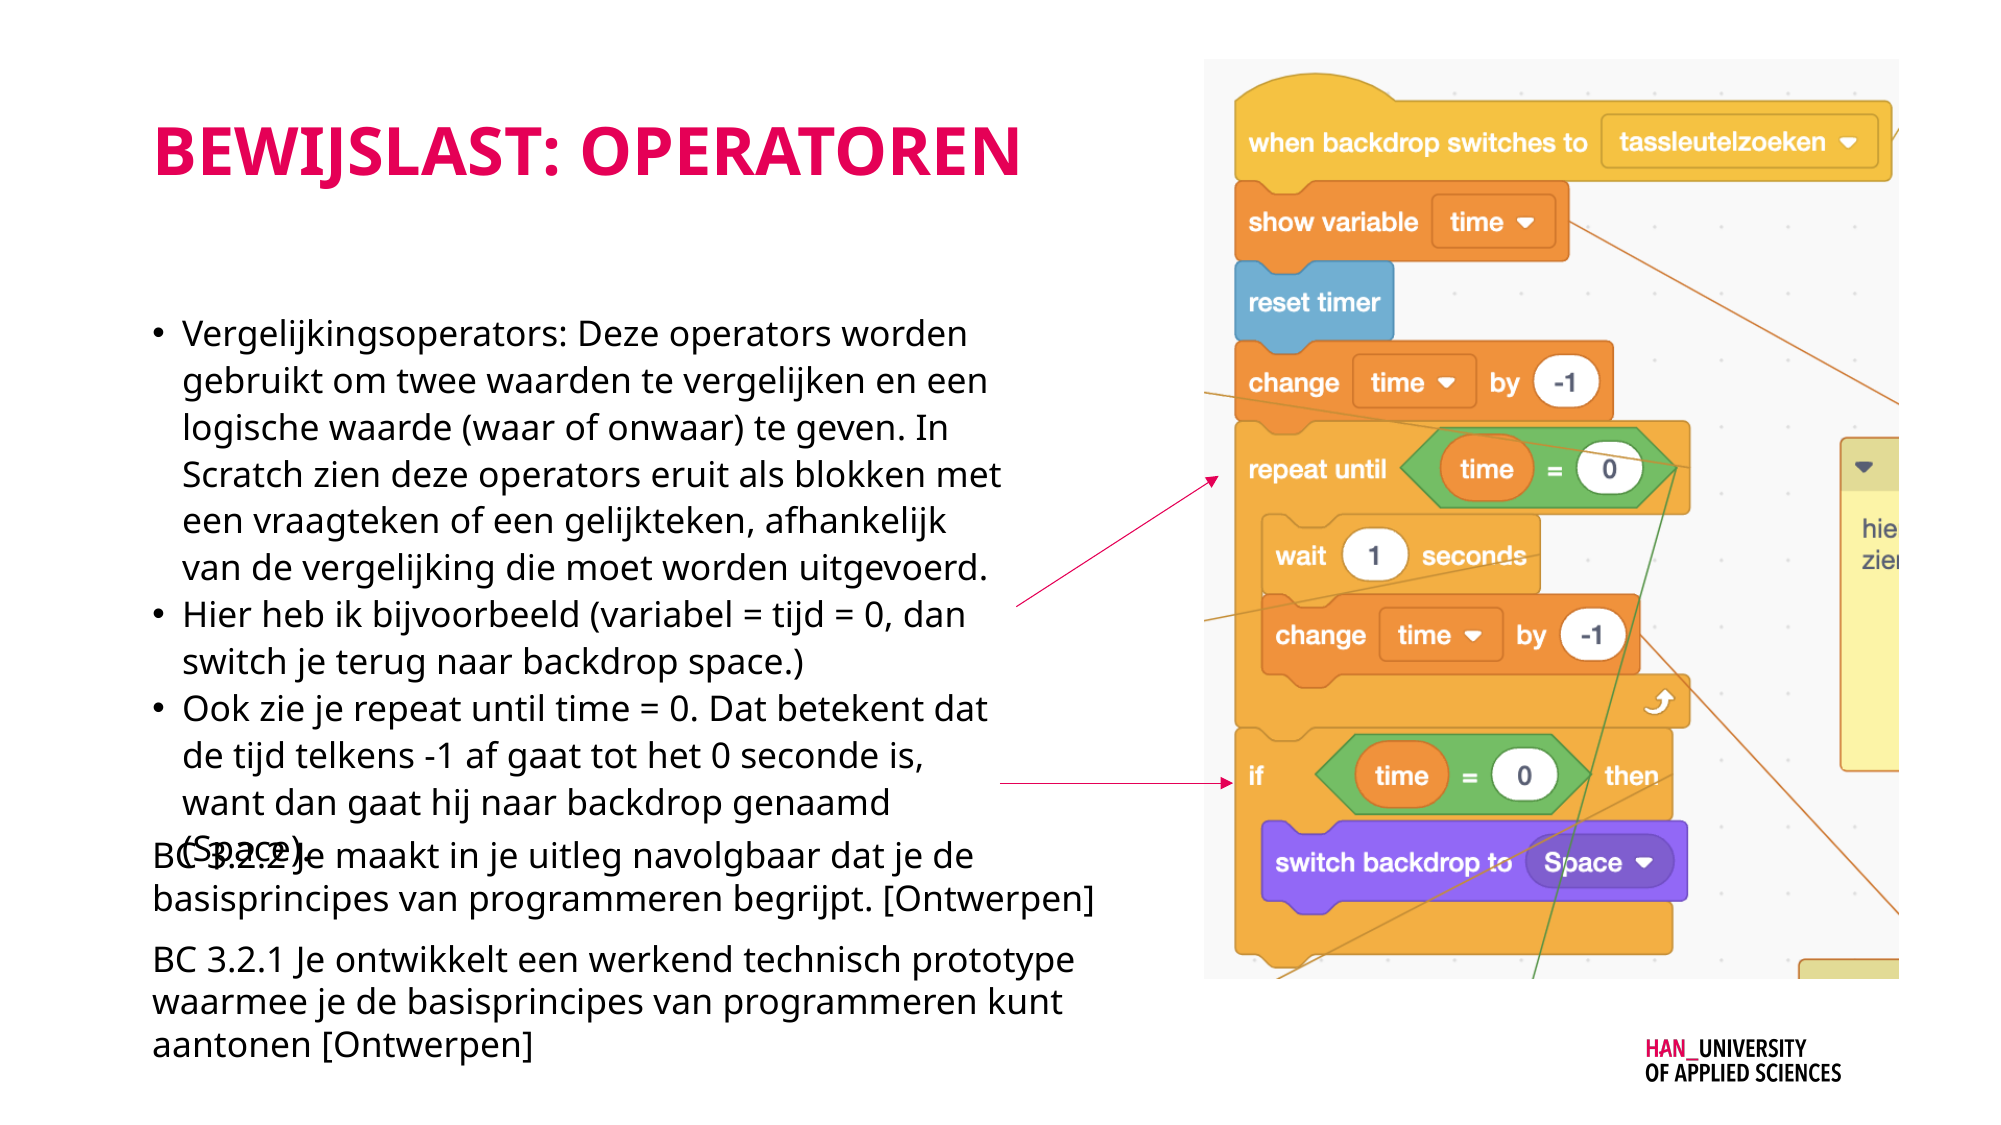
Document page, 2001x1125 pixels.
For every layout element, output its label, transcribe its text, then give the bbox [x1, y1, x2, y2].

picture [1204, 59, 1899, 979]
list Vergelijkingsoperators: Deze operators worden gebruikt om twee waarden te vergelijken en een logische waarde (waar of onwaar) te geven. In Scratch zien deze operators eruit als blokken met een vraagteken of een gelijkteken, afhankelijk van de vergelijking die moet worden uitgevoerd. Hier heb ik bijvoorbeeld (variabel = tijd = 0, dan switch je terug naar backdrop space.) Ook zie je repeat until time = 0. Dat betekent dat de tijd telkens -1 af gaat tot het 0 seconde is, want dan gaat hij naar backdrop genaamd (Space). [137, 299, 1031, 826]
text_box BC 3.2.1 Je ontwikkelt een werkend technisch prototype waarmee je de basisprincipes van programmeren kunt aantonen [Ontwerpen] [137, 929, 1138, 1072]
title Bewijslast: Operatoren [137, 59, 1204, 278]
picture [1640, 1021, 1864, 1119]
text_box BC 3.2.2 Je maakt in je uitleg navolgbaar dat je de basisprincipes van programmeren begrijpt. [Ontwerpen] [137, 826, 1138, 926]
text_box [1016, 475, 1219, 607]
